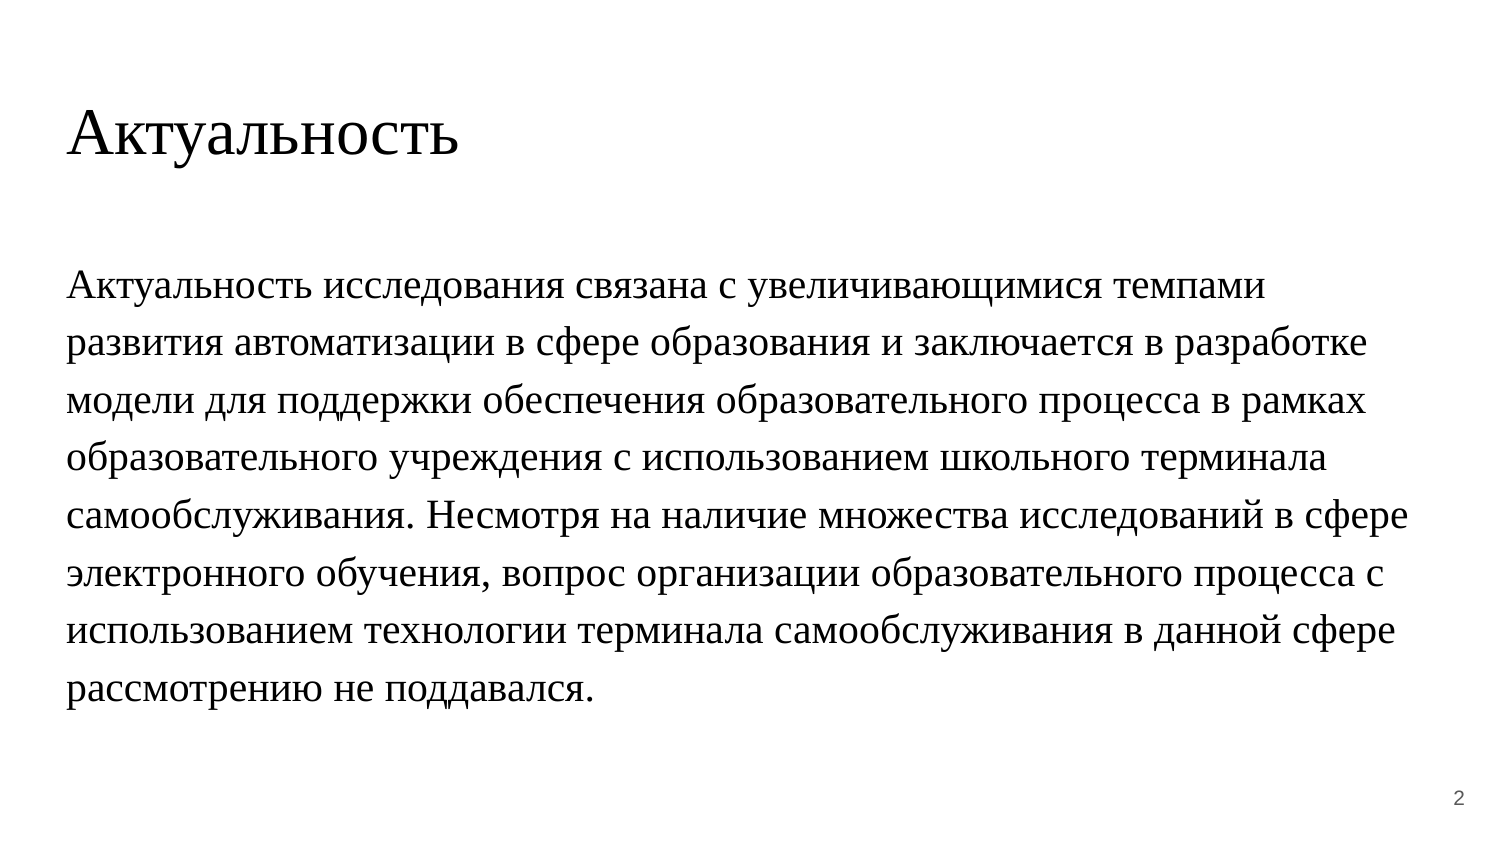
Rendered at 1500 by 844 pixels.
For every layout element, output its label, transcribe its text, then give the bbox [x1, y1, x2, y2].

title Актуальность [51, 72, 1449, 167]
slide_number 2 [1389, 764, 1480, 830]
list Актуальность исследования связана с увеличивающимися темпами развития автоматизации в сфере образования и заключается в разработке модели для поддержки обеспечения образовательного процесса в рамках образовательного учреждения с использованием школьного терминала самообслуживания. Несмотря на наличие множества исследований в сфере электронного обучения, вопрос организации образовательного процесса с использованием технологии терминала самообслуживания в данной сфере рассмотрению не поддавался. [51, 234, 1449, 656]
